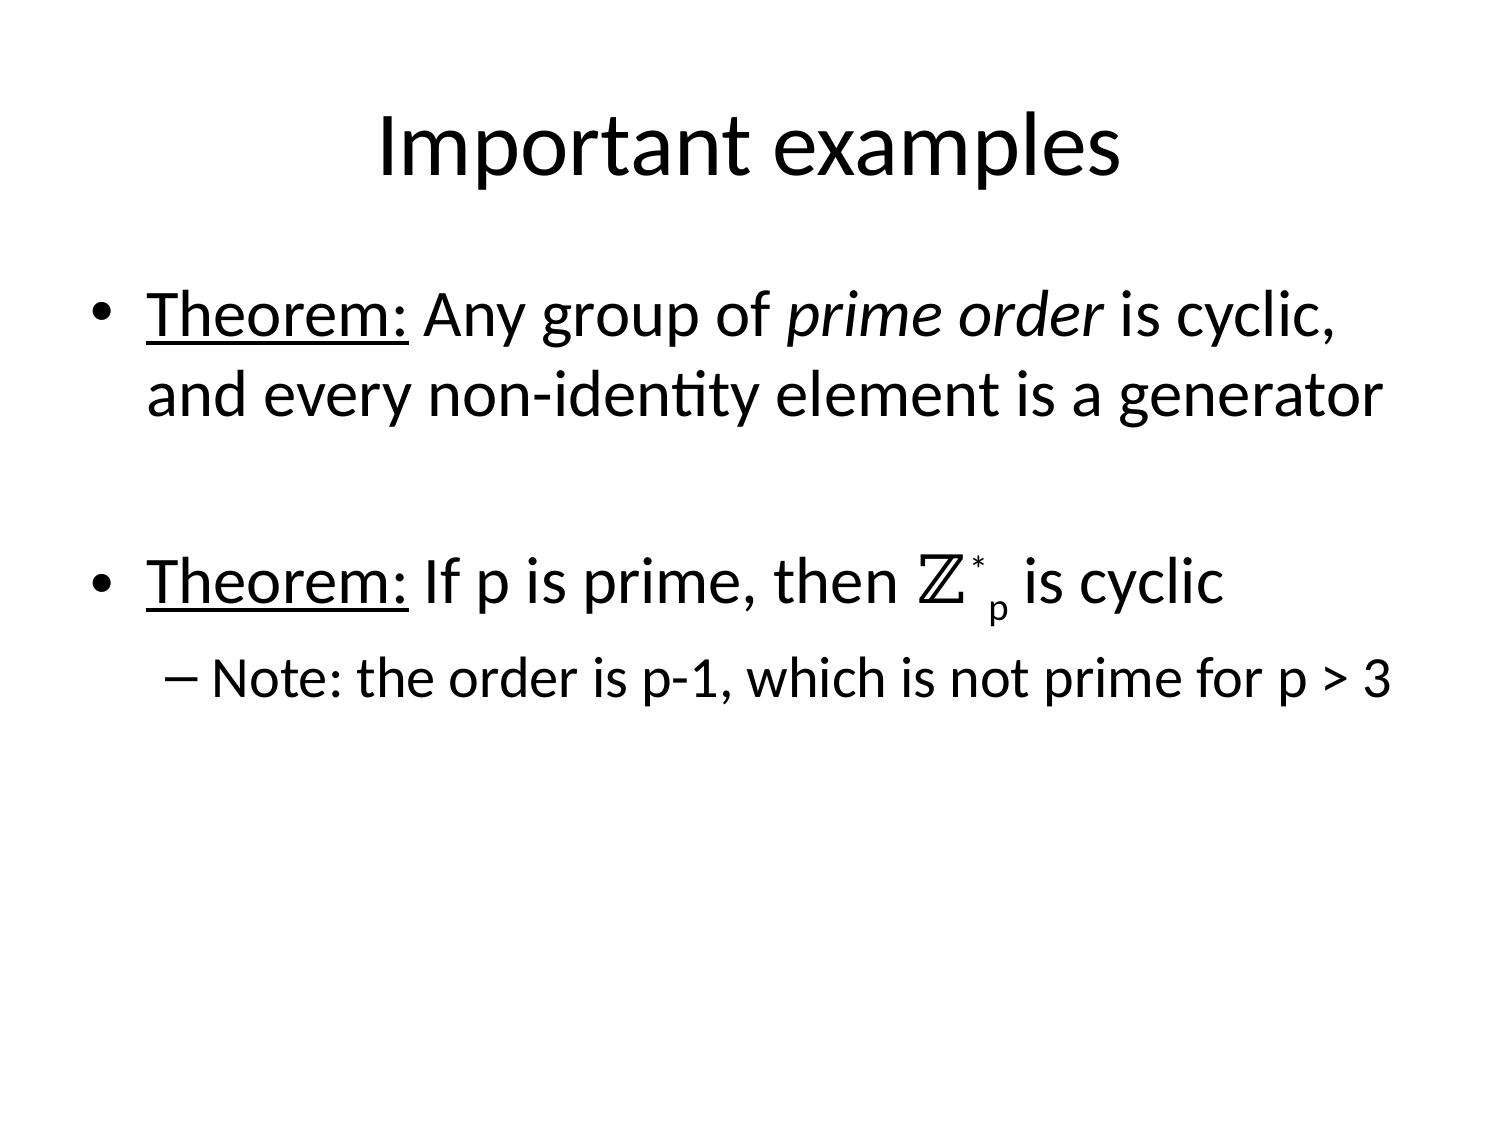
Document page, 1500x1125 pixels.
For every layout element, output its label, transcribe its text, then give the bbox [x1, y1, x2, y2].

title Important examples [75, 45, 1425, 233]
list Theorem: Any group of prime order is cyclic, and every non-identity element is a generator Theorem: If p is prime, then ℤ*p is cyclic Note: the order is p-1, which is not prime for p > 3 [75, 262, 1425, 1005]
